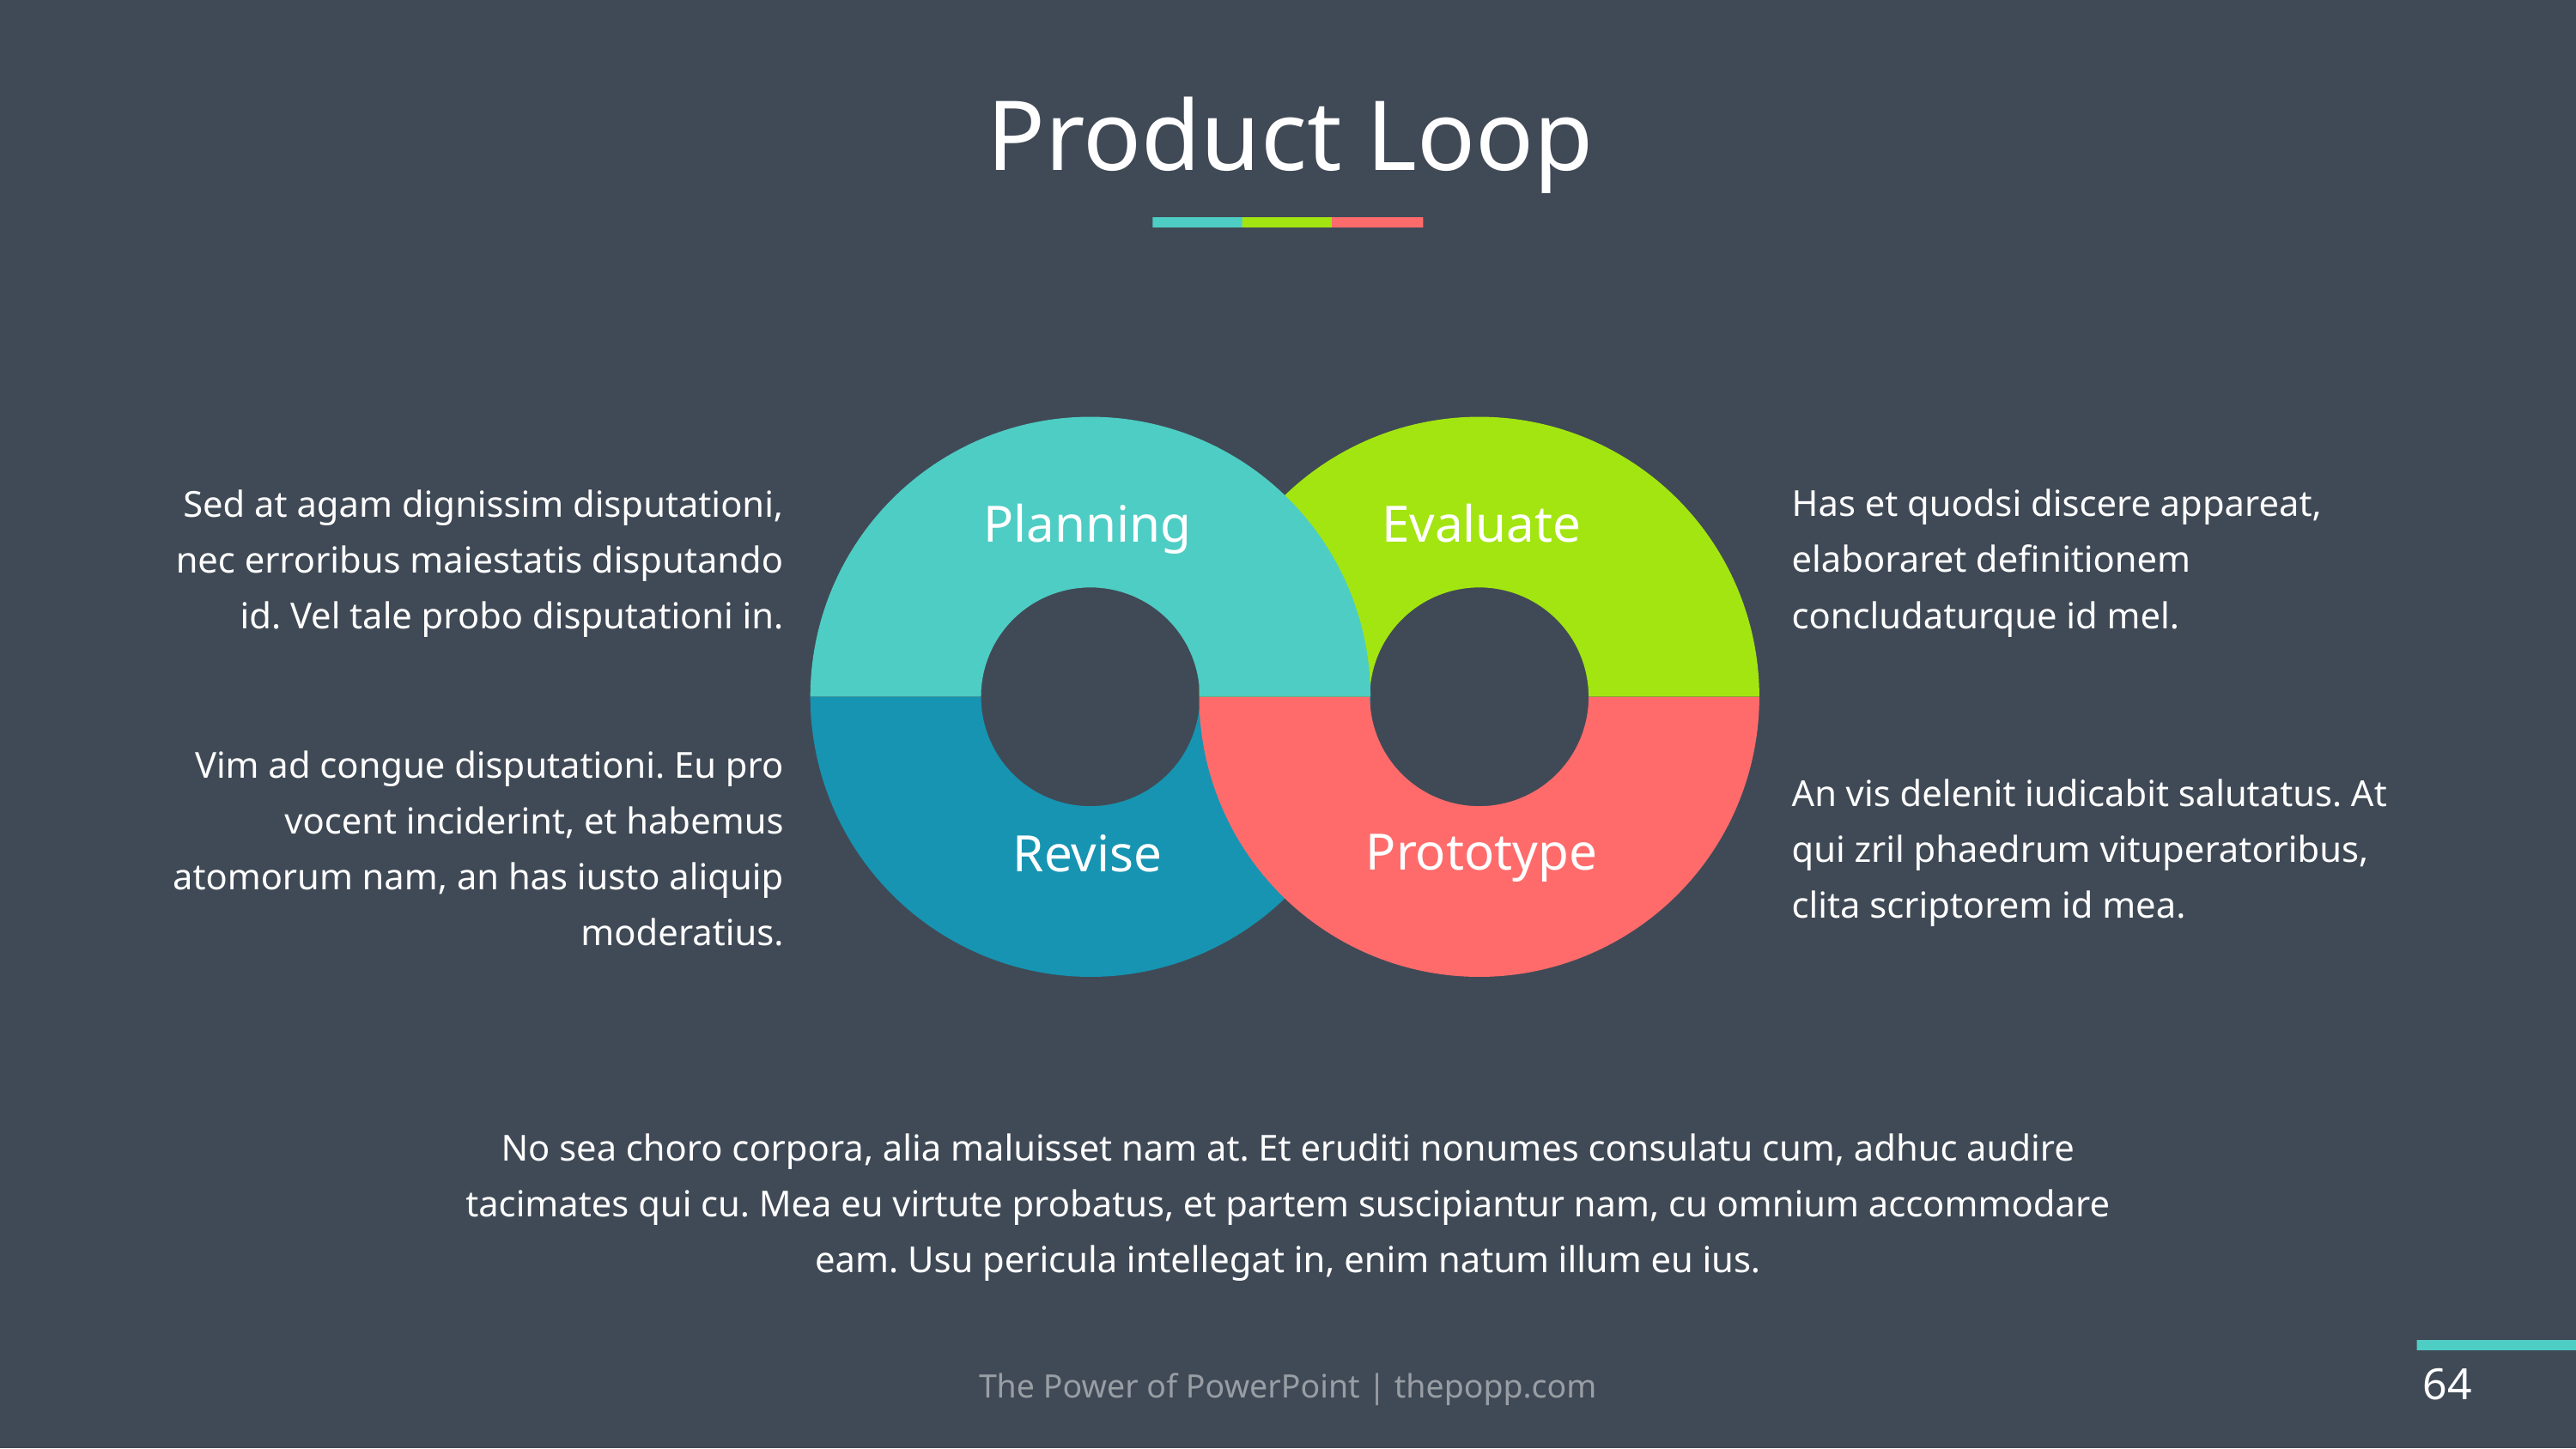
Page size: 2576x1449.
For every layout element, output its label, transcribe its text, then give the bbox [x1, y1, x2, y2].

list Prototype [1309, 812, 1654, 887]
list An vis delenit iudicabit salutatus. At qui zril phaedrum vituperatoribus, clita scriptorem id mea. [1778, 706, 2428, 977]
list Has et quodsi discere appareat, elaboraret definitionem concludaturque id mel. [1778, 416, 2428, 688]
slide_number 64 [2409, 1351, 2576, 1421]
list Planning [915, 484, 1260, 559]
title Product Loop [69, 49, 2512, 230]
list Evaluate [1309, 484, 1654, 559]
footer The Power of PowerPoint | thepopp.com [853, 1349, 1723, 1427]
list Vim ad congue disputationi. Eu pro vocent inciderint, et habemus atomorum nam, an has iusto aliquip moderatius. [147, 706, 797, 977]
list No sea choro corpora, alia maluisset nam at. Et eruditi nonumes consulatu cum, adhuc audire tacimates qui cu. Mea eu virtute probatus, et partem suscipiantur nam, cu omnium accommodare eam. Usu pericula intellegat in, enim natum illum eu ius. [450, 1088, 2126, 1304]
list Sed at agam dignissim disputationi, nec erroribus maiestatis disputando id. Vel tale probo disputationi in. [147, 416, 797, 688]
list Revise [915, 814, 1260, 888]
